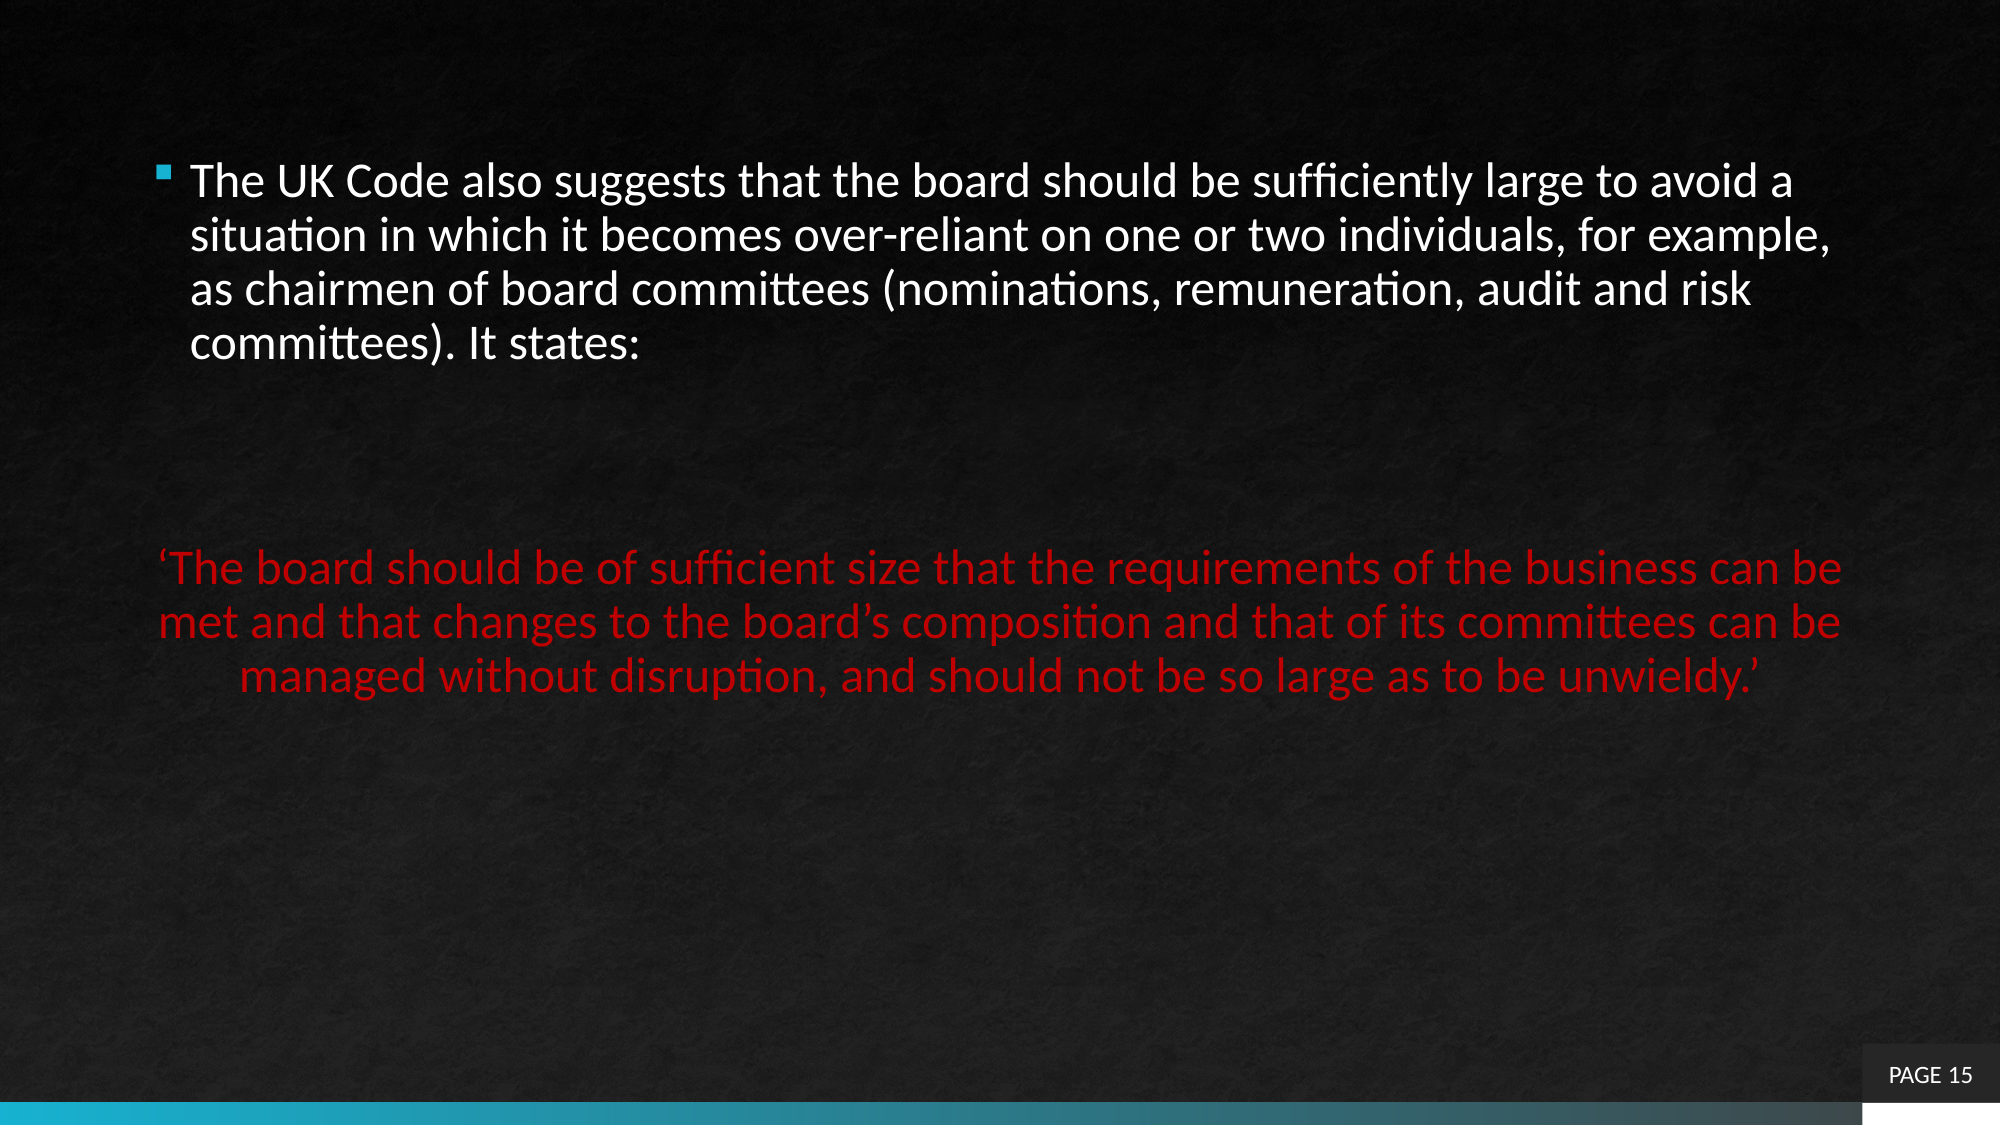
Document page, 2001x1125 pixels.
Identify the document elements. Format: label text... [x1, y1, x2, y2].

list The UK Code also suggests that the board should be sufﬁciently large to avoid a situation in which it becomes over-reliant on one or two individuals, for example, as chairmen of board committees (nominations, remuneration, audit and risk committees). It states: ‘The board should be of sufﬁcient size that the requirements of the business can be met and that changes to the board’s composition and that of its committees can be managed without disruption, and should not be so large as to be unwieldy.’ [137, 147, 1863, 862]
picture [0, 0, 2000, 1103]
slide_number PAGE 15 [1862, 1043, 2000, 1103]
